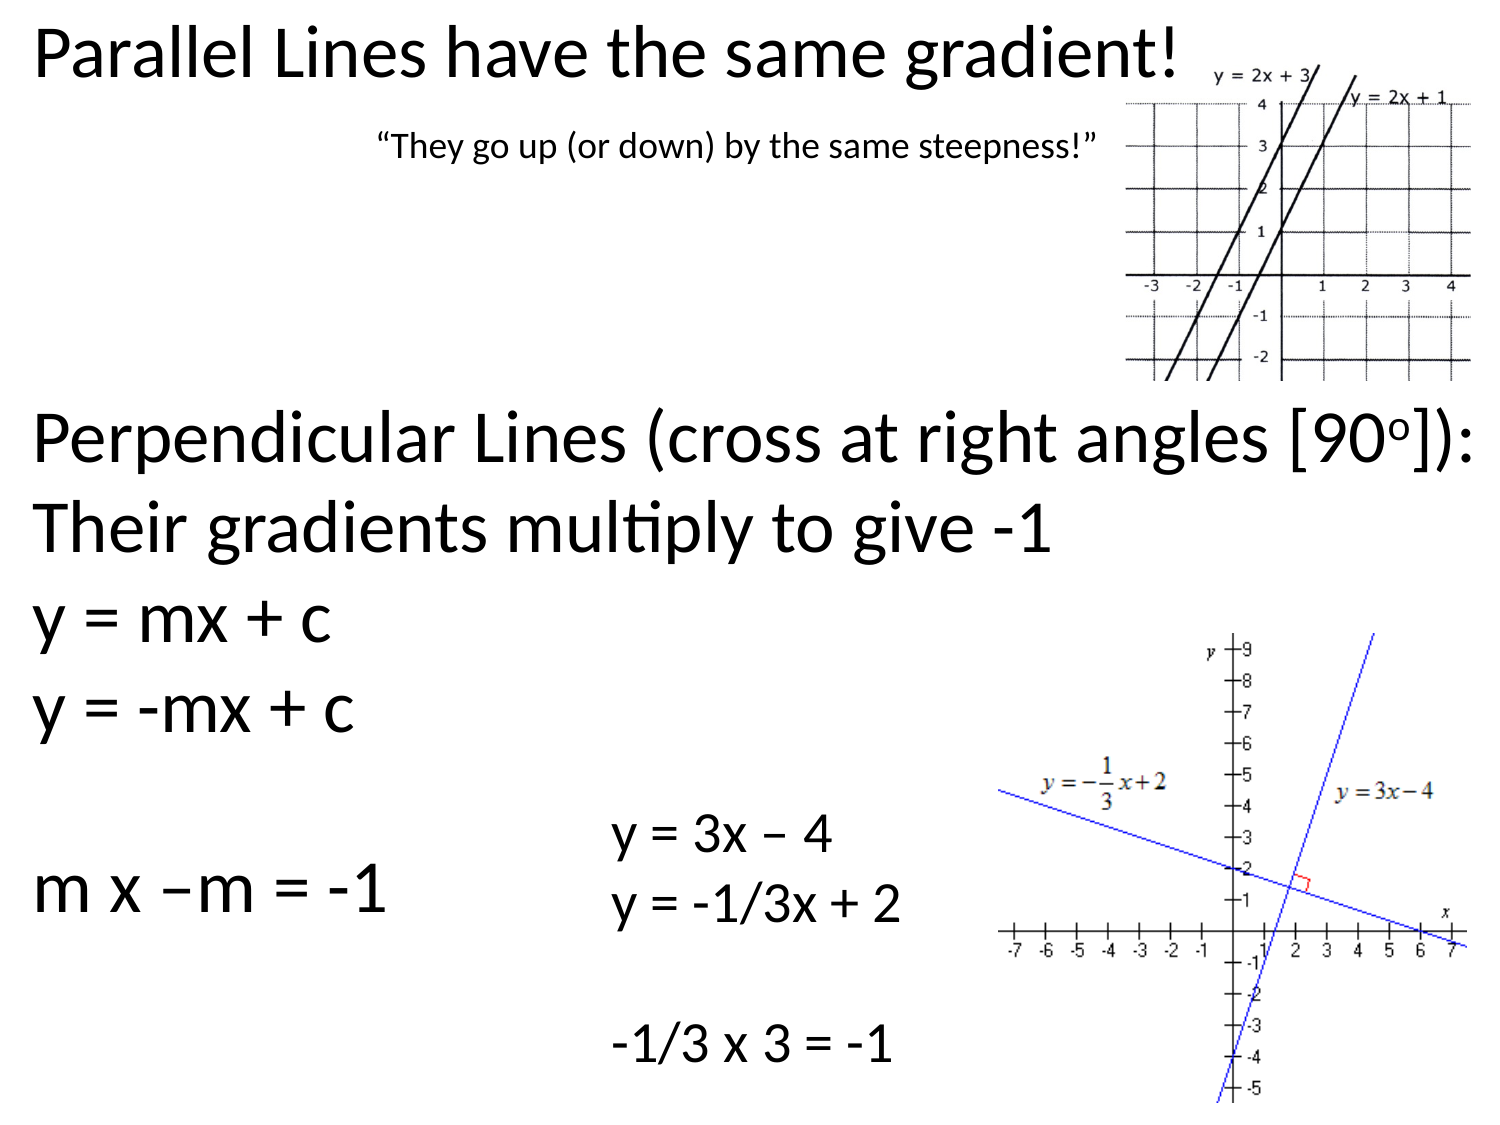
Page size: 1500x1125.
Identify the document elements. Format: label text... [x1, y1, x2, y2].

text_box Parallel Lines have the same gradient! [0, 0, 1235, 101]
text_box Perpendicular Lines (cross at right angles [90o]): Their gradients multiply to give -1 y = mx + c y = -mx + c m x –m = -1 [17, 380, 1500, 935]
text_box “They go up (or down) by the same steepness!” [360, 113, 1120, 174]
text_box y = 3x – 4 y = -1/3x + 2 -1/3 x 3 = -1 [596, 786, 992, 1082]
picture [997, 633, 1467, 1103]
picture [1125, 54, 1471, 382]
